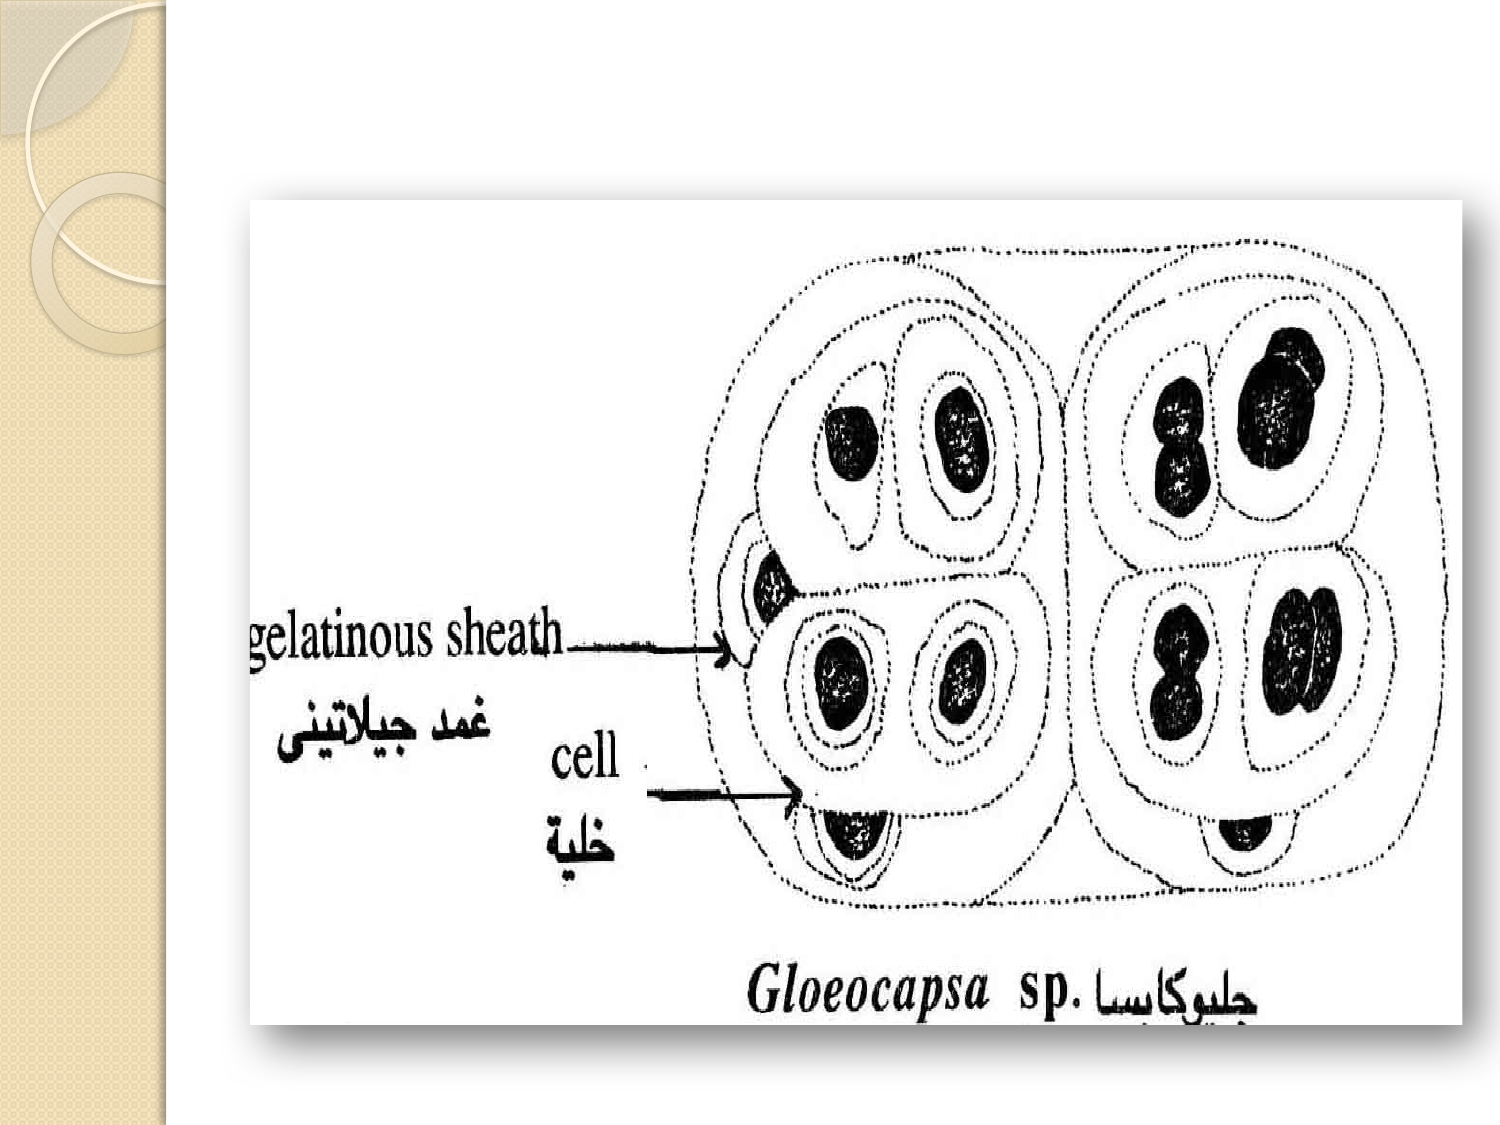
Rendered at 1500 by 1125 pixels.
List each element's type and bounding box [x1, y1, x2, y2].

picture [249, 199, 1463, 1026]
